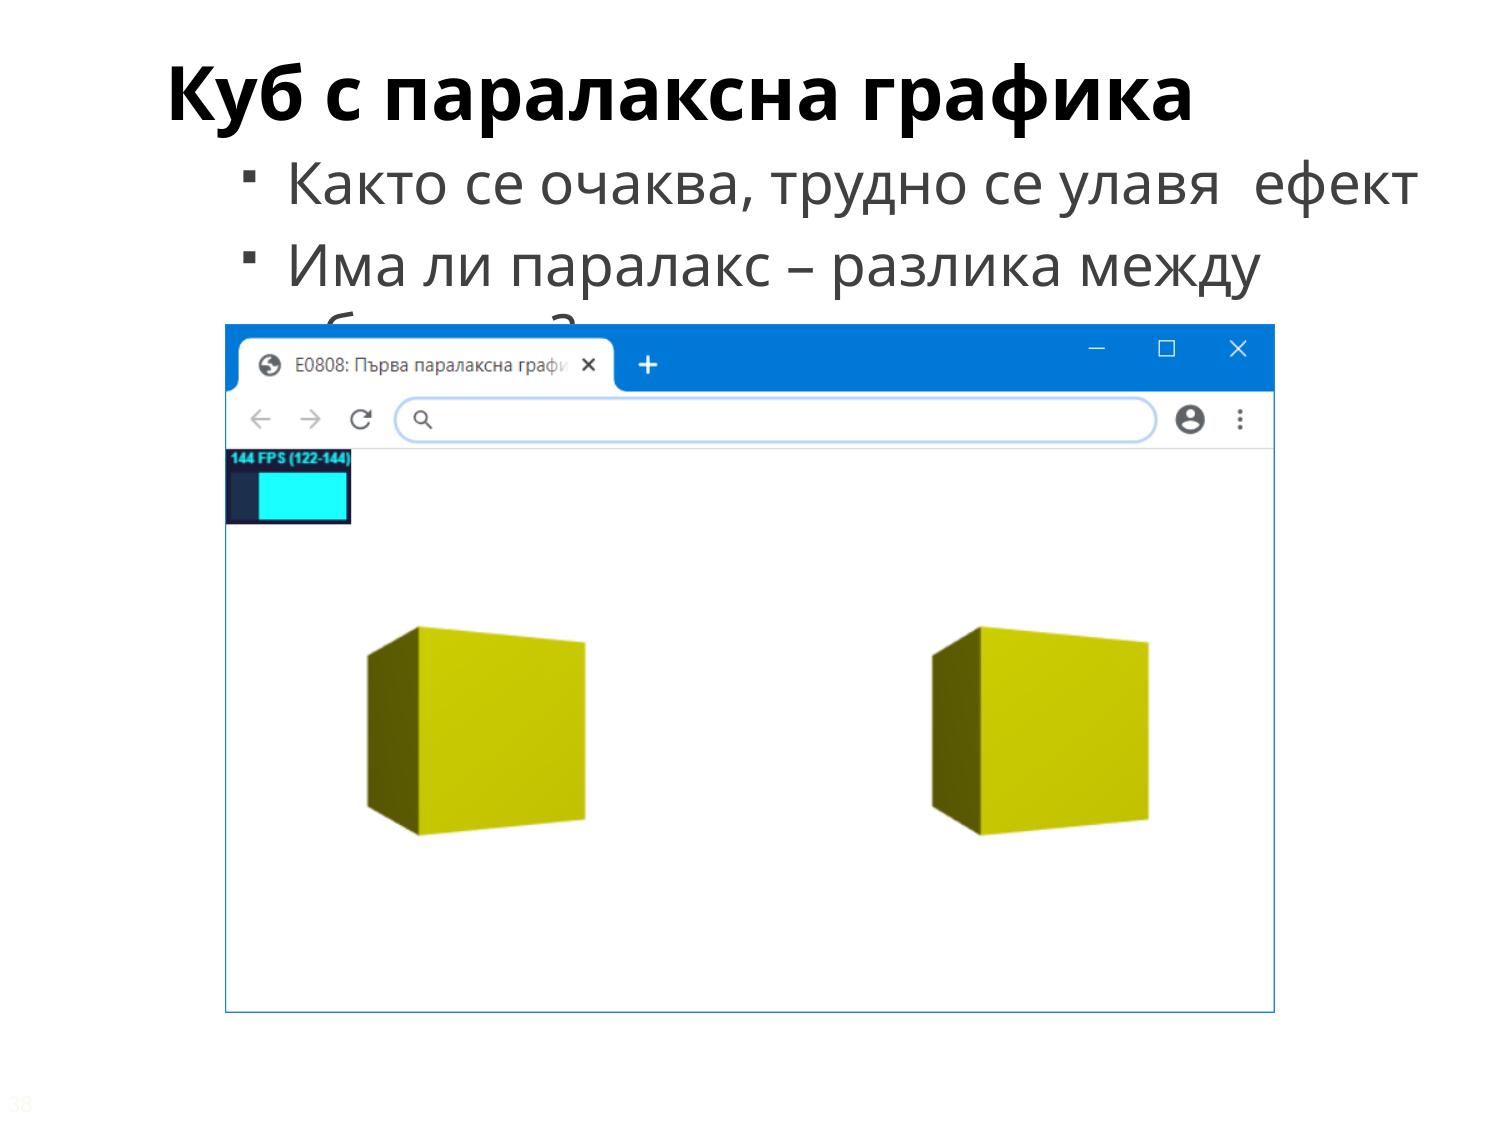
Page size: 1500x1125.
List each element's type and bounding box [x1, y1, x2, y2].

picture [224, 324, 1276, 1013]
